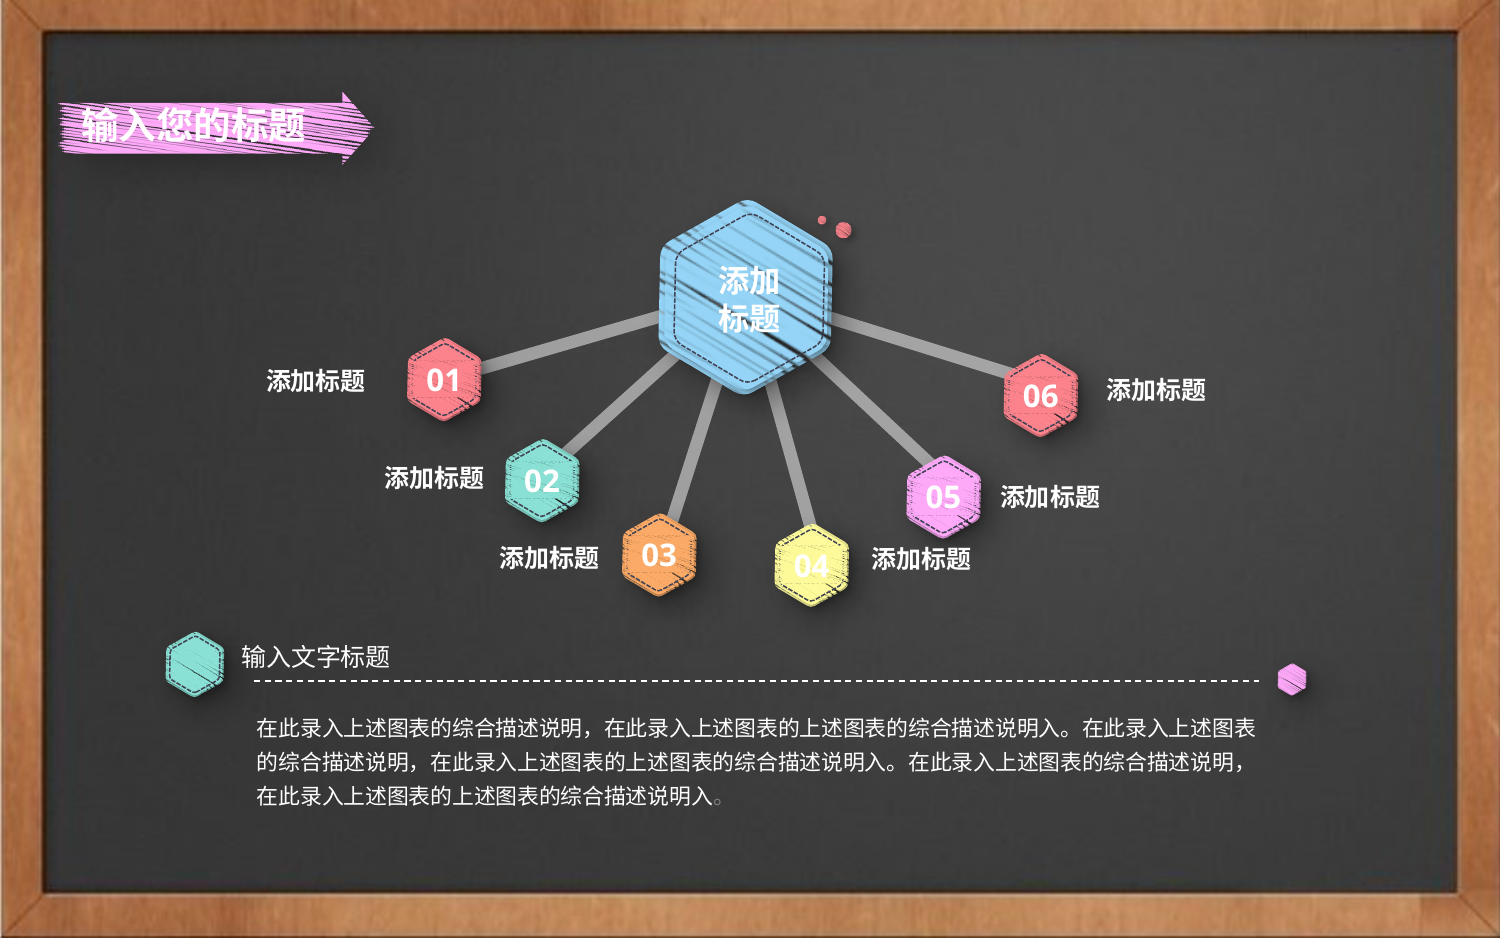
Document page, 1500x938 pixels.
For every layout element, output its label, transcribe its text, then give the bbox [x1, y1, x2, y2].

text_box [162, 635, 228, 694]
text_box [1275, 664, 1309, 695]
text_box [648, 210, 843, 385]
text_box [847, 291, 1046, 385]
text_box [902, 459, 986, 535]
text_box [770, 527, 854, 603]
text_box [56, 99, 377, 168]
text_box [999, 358, 1083, 434]
text_box 添加标题 [860, 538, 1052, 580]
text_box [745, 393, 949, 481]
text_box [535, 291, 660, 481]
text_box 输入您的标题 [18, 49, 352, 155]
text_box 添加标题 [488, 536, 612, 579]
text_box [402, 342, 486, 418]
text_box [817, 215, 853, 239]
picture [0, 0, 1500, 938]
text_box 输入文字标题 [232, 637, 463, 676]
text_box 添加标题 [373, 457, 495, 499]
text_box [745, 487, 817, 548]
text_box 添加标题 [990, 476, 1180, 518]
text_box 在此录入上述图表的综合描述说明，在此录入上述图表的上述图表的综合描述说明入。在此录入上述图表的综合描述说明，在此录入上述图表的上述图表的综合描述说明入。在此录入上述图表的综合描述说明，在此录入上述图表的上述图表的综合描述说明入。 [242, 699, 1294, 817]
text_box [665, 393, 740, 542]
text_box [500, 443, 584, 519]
text_box 添加标题 [254, 359, 397, 401]
text_box 添加标题 [1095, 368, 1287, 410]
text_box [448, 291, 534, 378]
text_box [617, 517, 701, 593]
